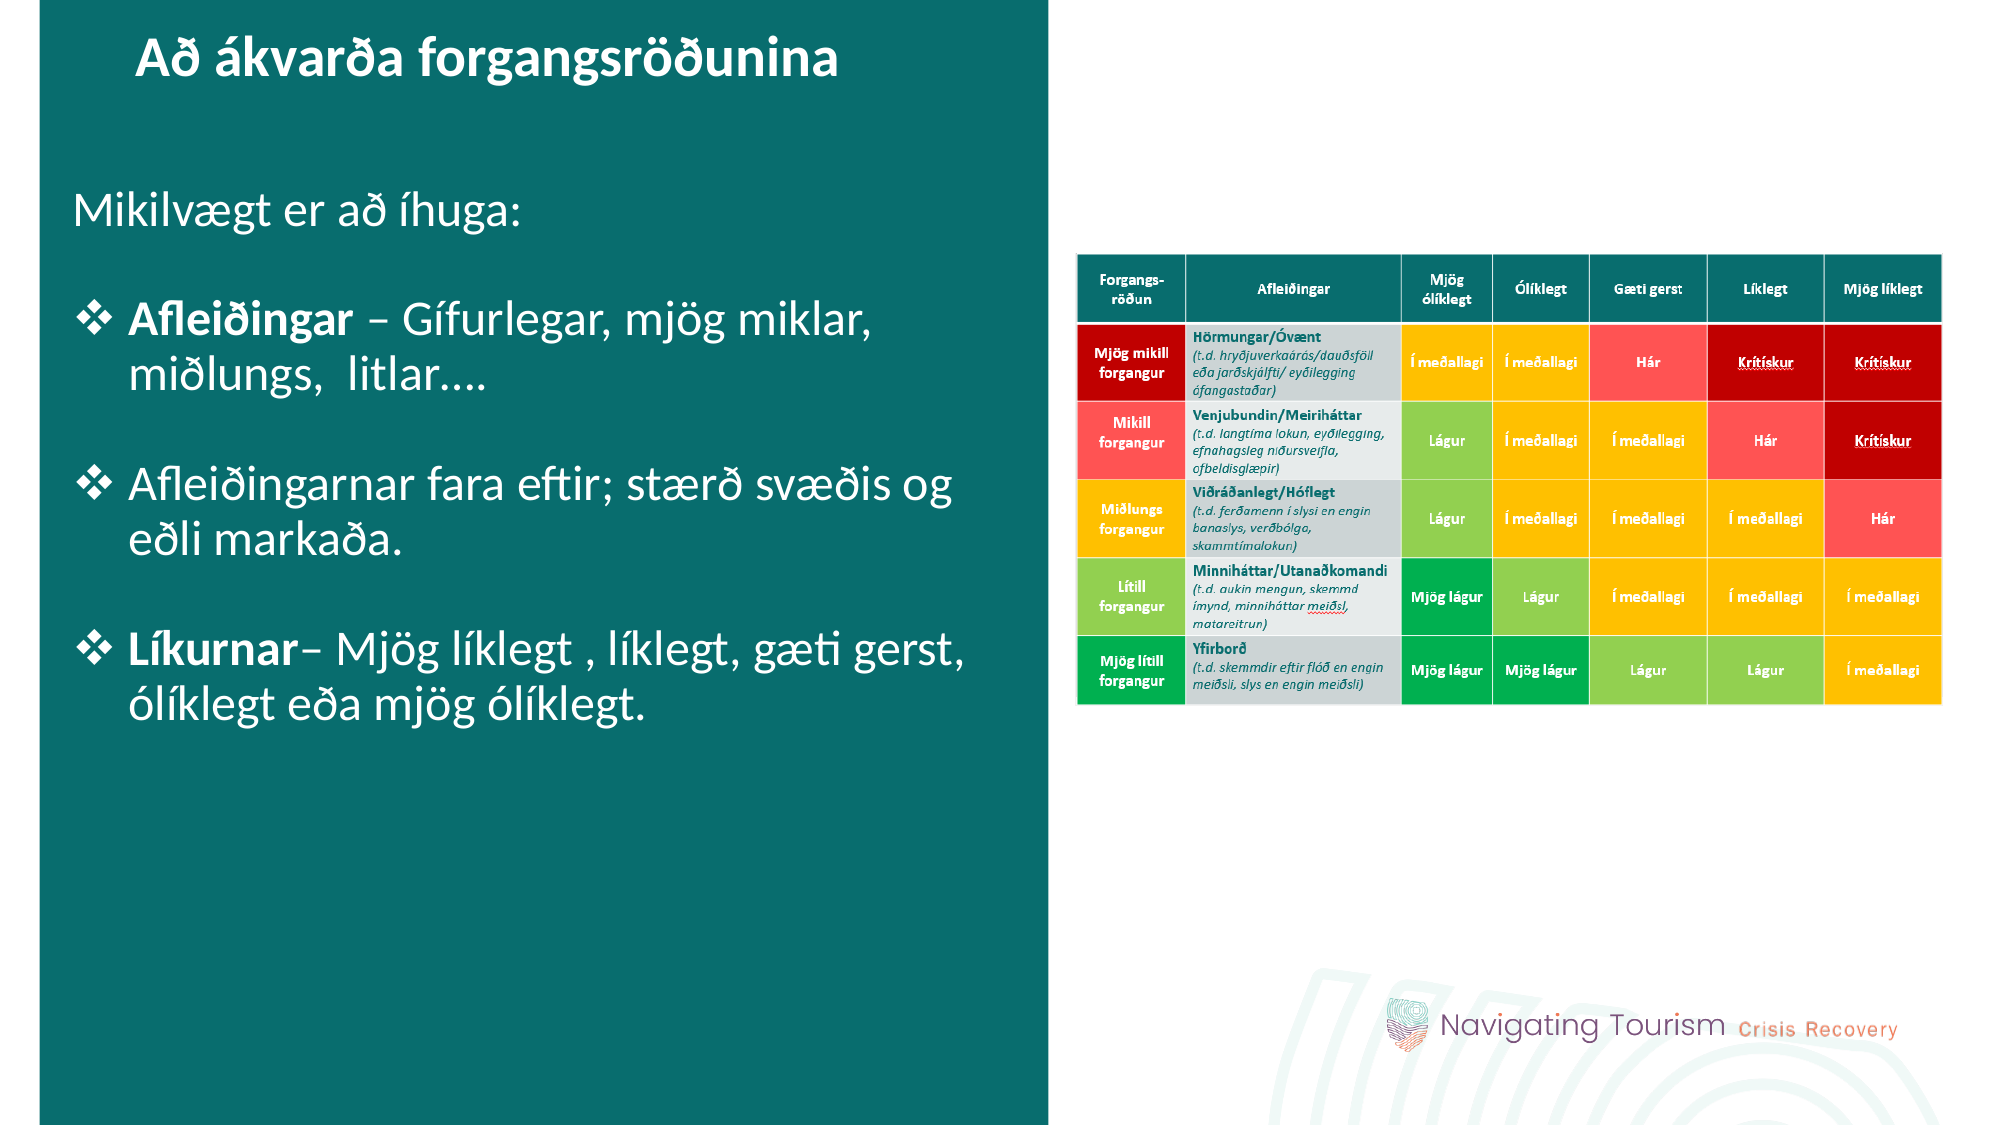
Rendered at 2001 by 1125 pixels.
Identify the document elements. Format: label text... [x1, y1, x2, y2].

picture [1075, 253, 1943, 706]
picture [1434, 1000, 1899, 1050]
list Mikilvægt er að íhuga: Afleiðingar – Gífurlegar, mjög miklar, miðlungs, litlar…. Afleiðingarnar fara eftir; stærð svæðis og eðli markaða. Líkurnar– Mjög líklegt , líklegt, gæti gerst, ólíklegt eða mjög ólíklegt. [57, 175, 1019, 1125]
list Að ákvarða forgangsröðunina [120, 27, 955, 123]
picture [1387, 993, 1433, 1056]
